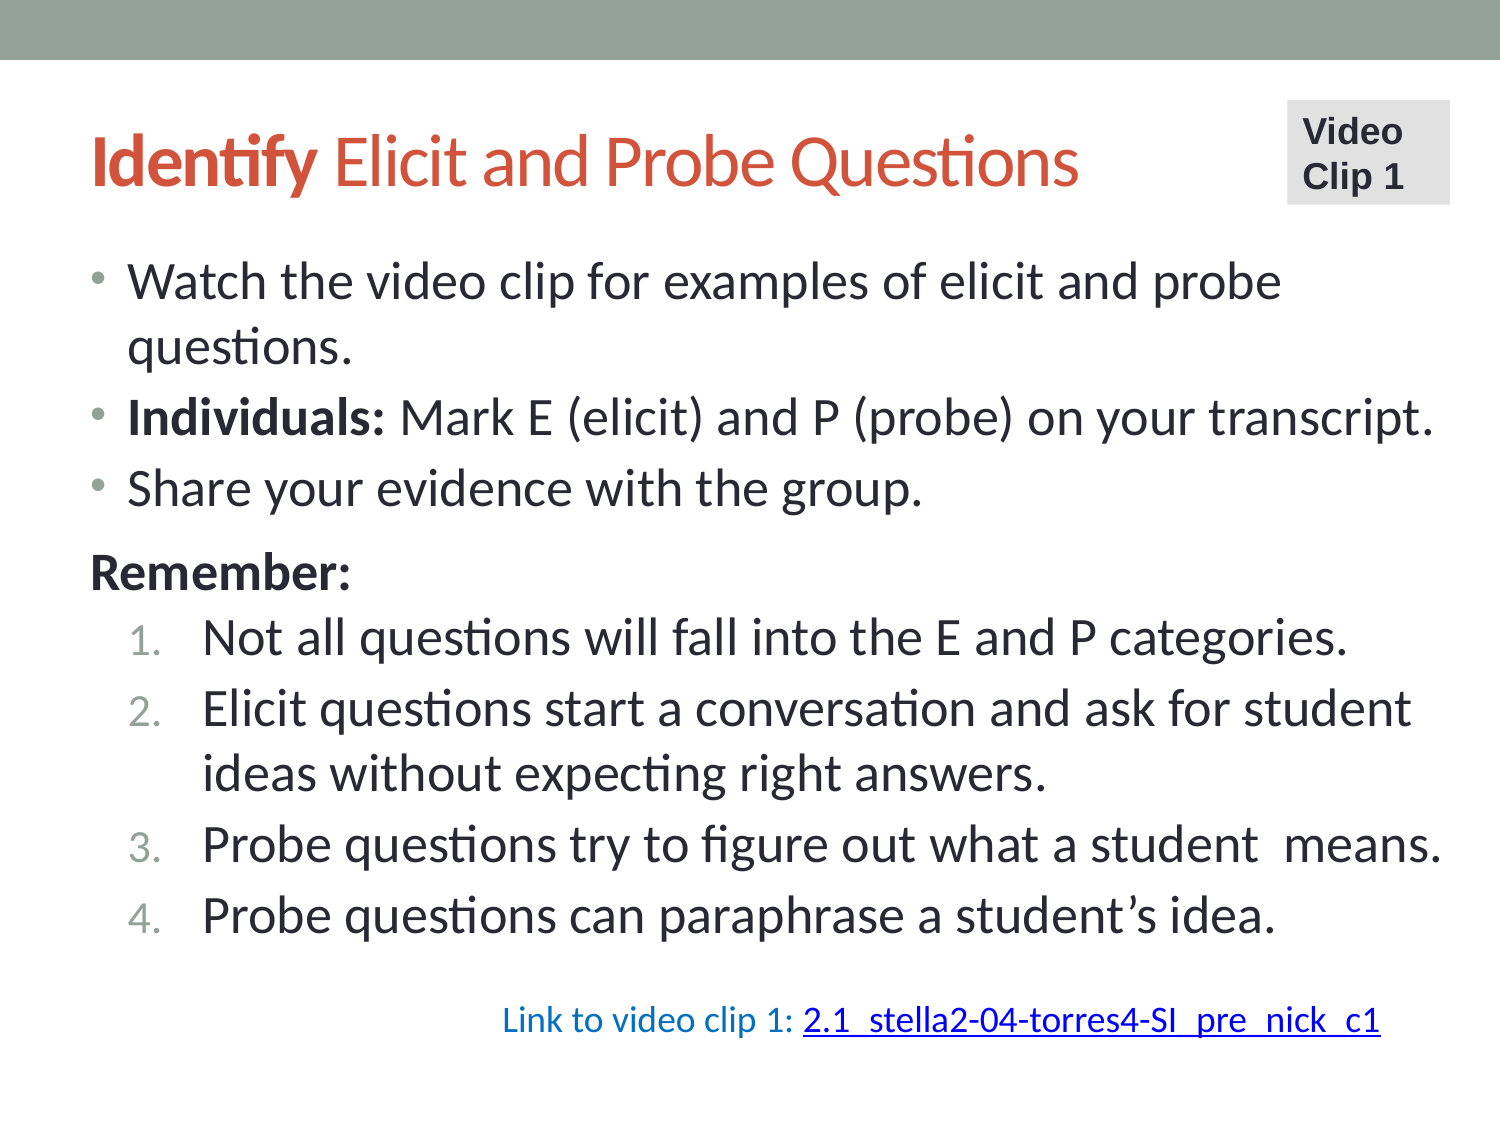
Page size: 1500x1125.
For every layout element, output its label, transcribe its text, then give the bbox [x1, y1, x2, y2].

text_box Link to video clip 1: 2.1_stella2-04-torres4-SI_pre_nick_c1 [487, 987, 1463, 1048]
title Identify Elicit and Probe Questions [75, 75, 1252, 237]
text_box Video Clip 1 [1287, 99, 1450, 205]
list Watch the video clip for examples of elicit and probe questions. Individuals: Mark E (elicit) and P (probe) on your transcript. Share your evidence with the group. Remember: Not all questions will fall into the E and P categories. Elicit questions start a conversation and ask for student ideas without expecting right answers. Probe questions try to figure out what a student means. Probe questions can paraphrase a student’s idea. [75, 237, 1475, 1125]
